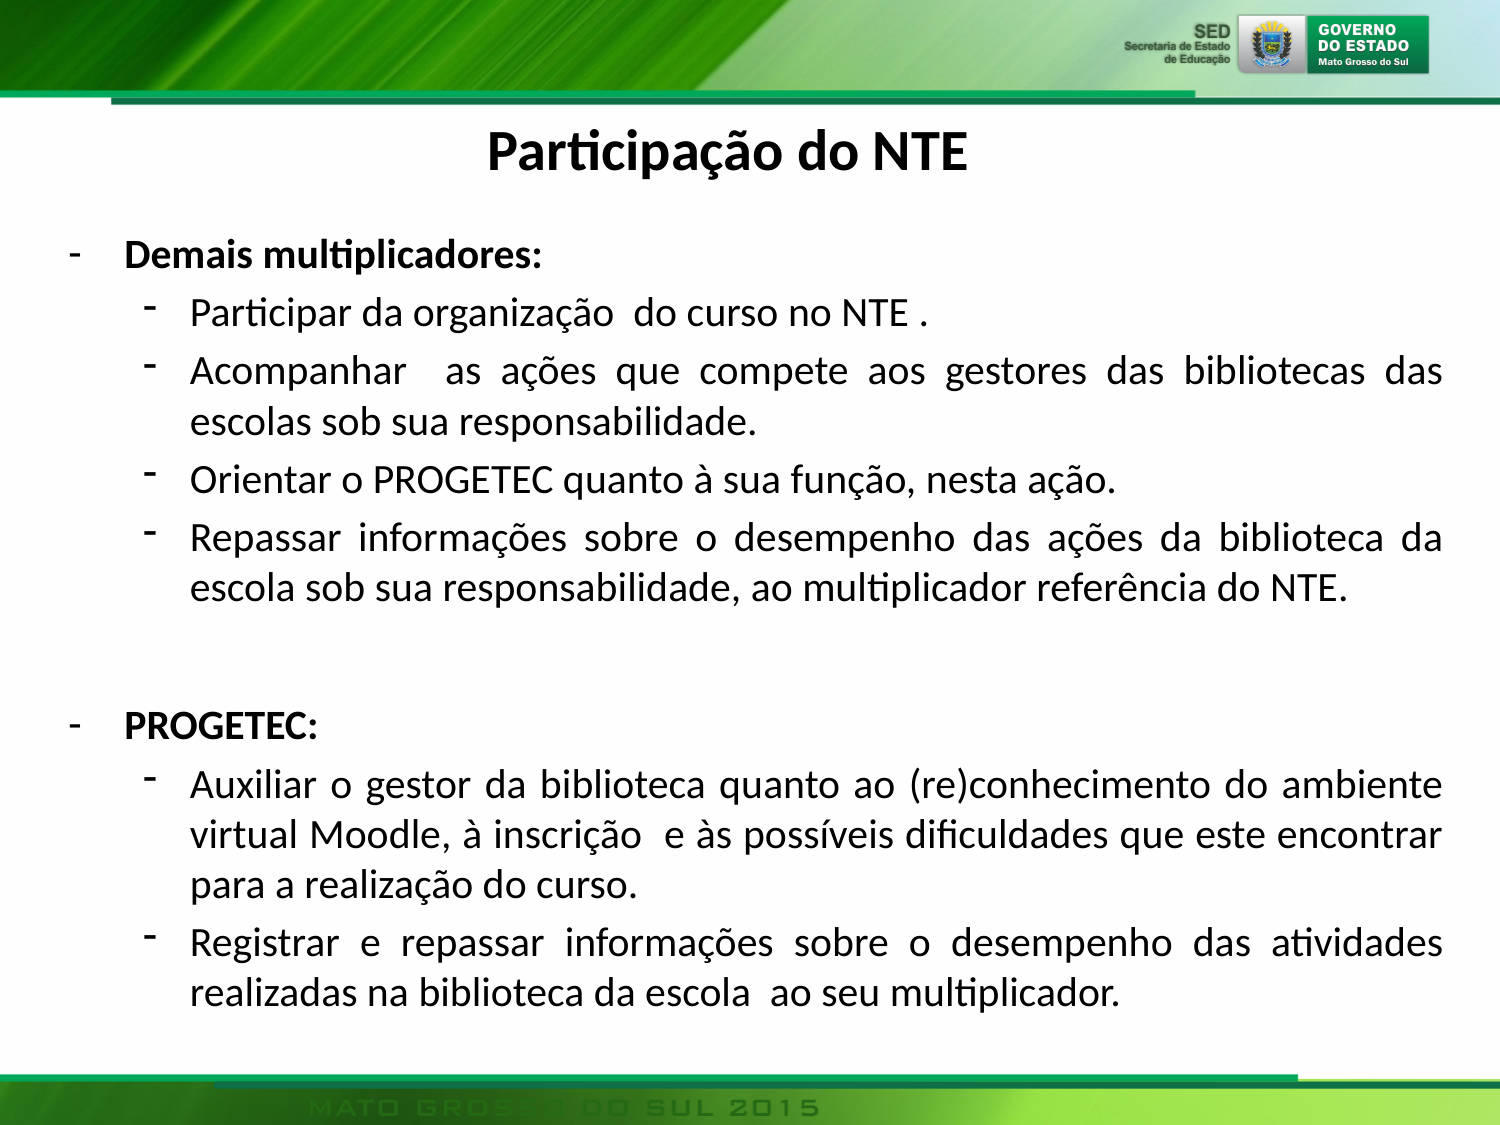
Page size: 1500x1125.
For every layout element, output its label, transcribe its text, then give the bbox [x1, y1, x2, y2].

list Demais multiplicadores: Participar da organização do curso no NTE . Acompanhar as ações que compete aos gestores das bibliotecas das escolas sob sua responsabilidade. Orientar o PROGETEC quanto à sua função, nesta ação. Repassar informações sobre o desempenho das ações da biblioteca da escola sob sua responsabilidade, ao multiplicador referência do NTE. PROGETEC: Auxiliar o gestor da biblioteca quanto ao (re)conhecimento do ambiente virtual Moodle, à inscrição e às possíveis dificuldades que este encontrar para a realização do curso. Registrar e repassar informações sobre o desempenho das atividades realizadas na biblioteca da escola ao seu multiplicador. [52, 160, 1459, 1036]
title Participação do NTE [52, 66, 1404, 230]
picture [0, 0, 1500, 1125]
